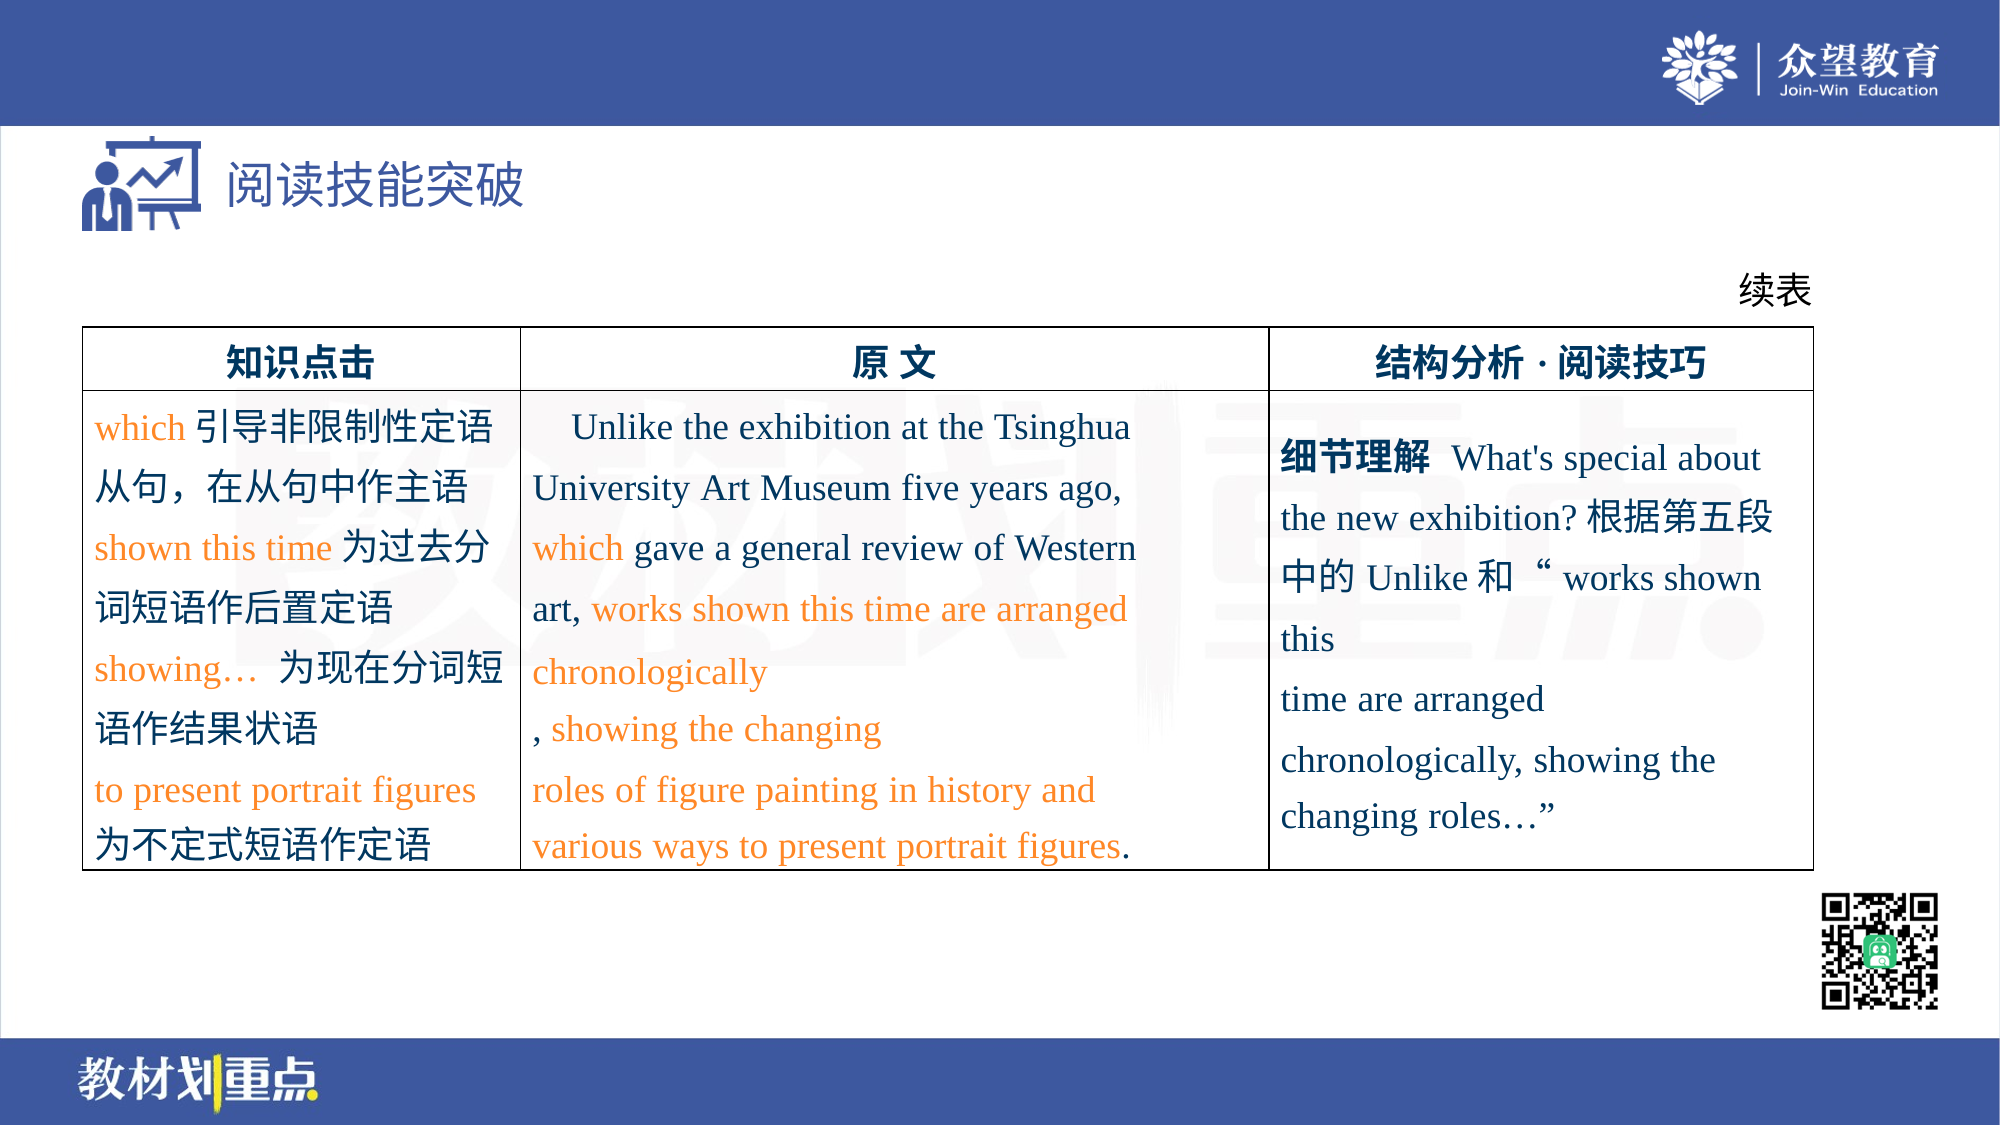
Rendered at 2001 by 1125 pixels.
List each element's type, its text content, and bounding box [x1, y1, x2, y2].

text_box 续表 [1737, 247, 1814, 312]
picture [0, 0, 2000, 1125]
